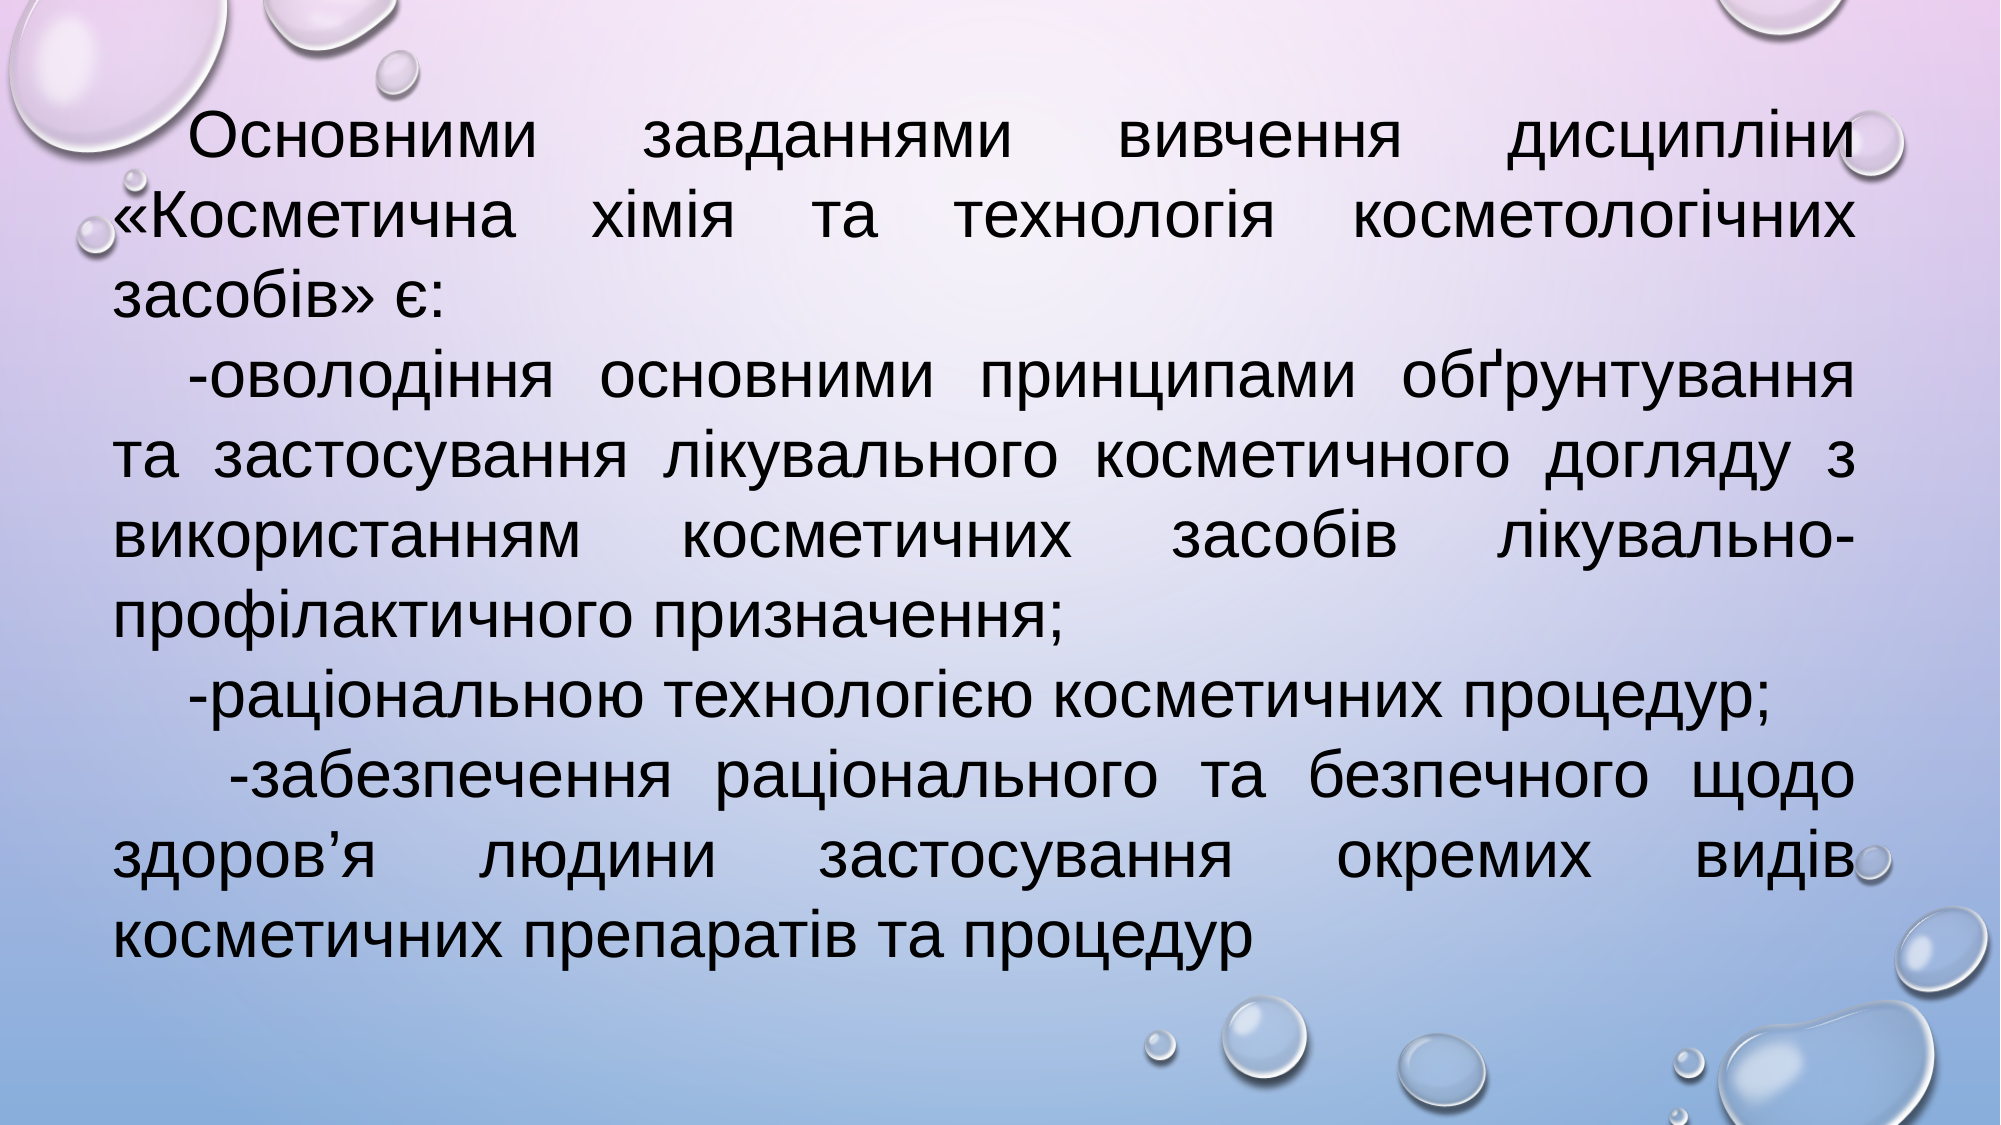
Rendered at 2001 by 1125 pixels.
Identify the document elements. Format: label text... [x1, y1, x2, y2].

picture [0, 0, 2000, 1125]
text_box Основними завданнями вивчення дисципліни «Косметична хімія та технологія косметологічних засобів» є: -оволодіння основними принципами обґрунтування та застосування лікувального косметичного догляду з використанням косметичних засобів лікувально-профілактичного призначення; -раціональною технологією косметичних процедур; -забезпечення раціонального та безпечного щодо здоров’я людини застосування окремих видів косметичних препаратів та процедур [97, 83, 1873, 979]
